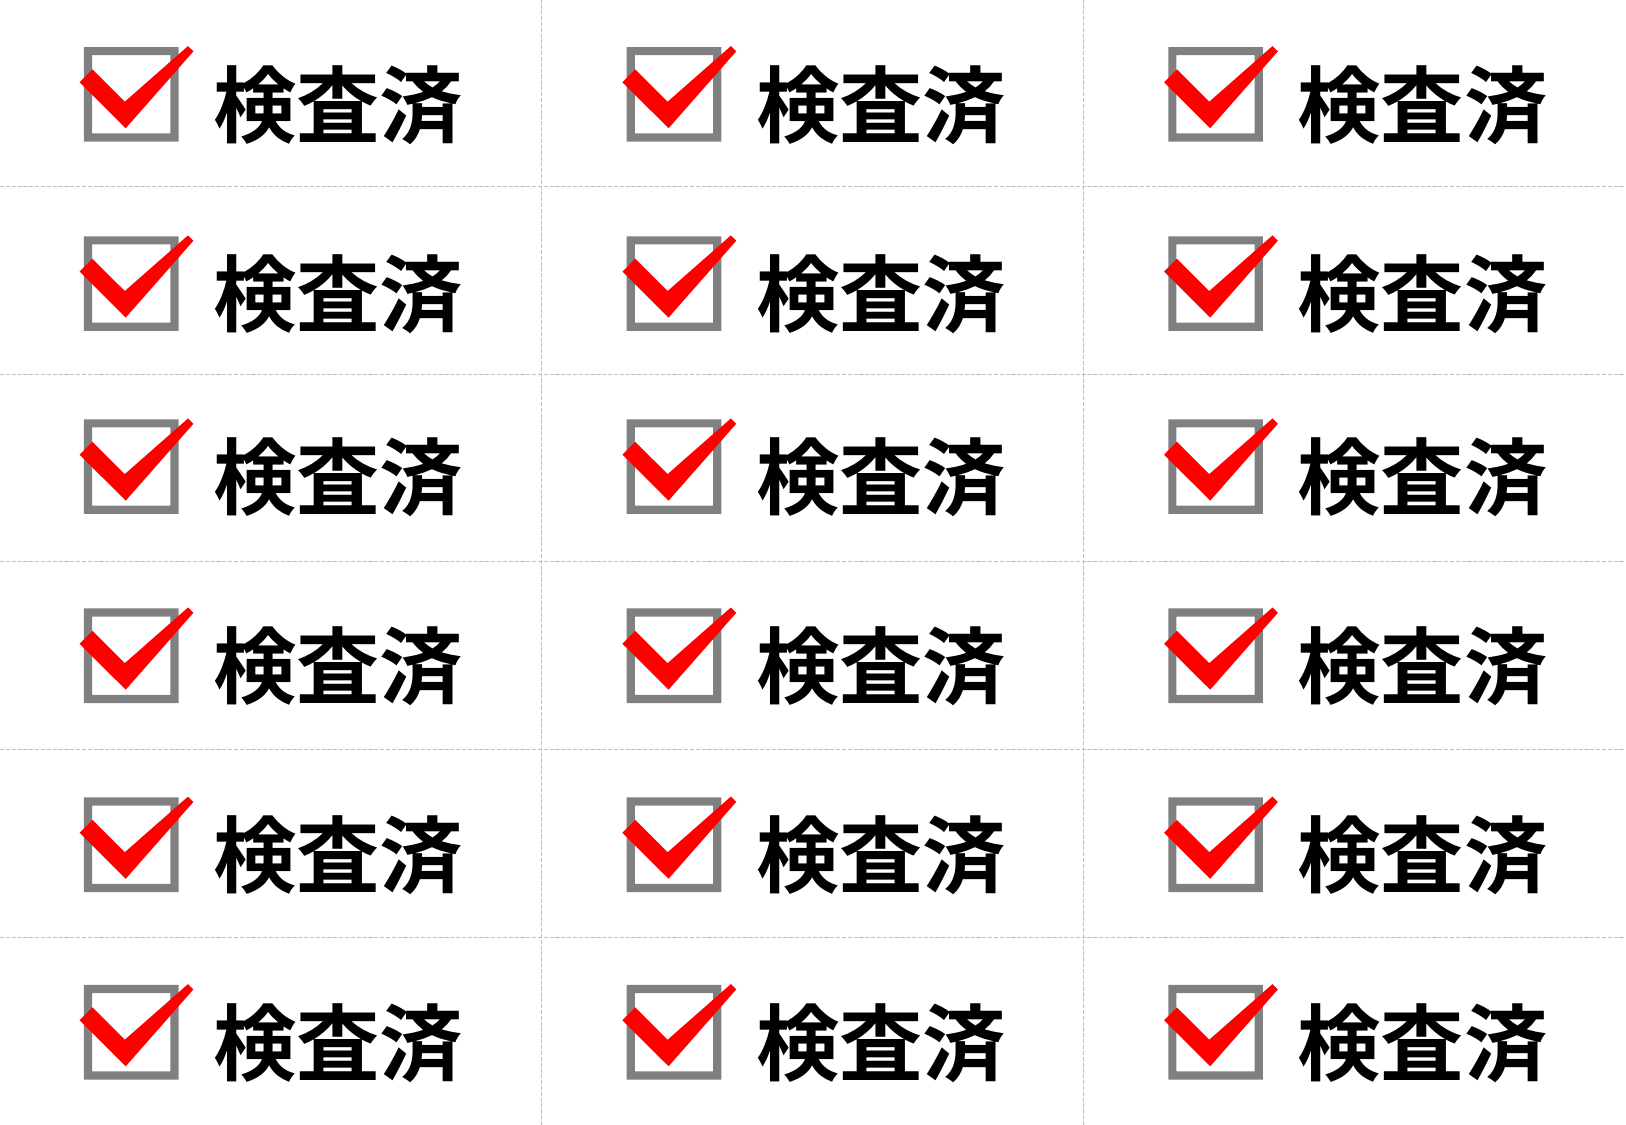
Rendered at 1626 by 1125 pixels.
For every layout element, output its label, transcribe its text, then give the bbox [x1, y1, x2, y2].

text_box 検査済 [1297, 614, 1548, 715]
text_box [622, 796, 737, 893]
text_box 検査済 [213, 52, 463, 153]
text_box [622, 607, 737, 704]
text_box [1164, 607, 1278, 704]
text_box 検査済 [1297, 990, 1548, 1091]
text_box 検査済 [755, 425, 1006, 526]
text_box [1164, 235, 1278, 331]
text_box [622, 984, 737, 1080]
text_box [622, 418, 737, 514]
text_box 検査済 [1297, 52, 1548, 153]
text_box 検査済 [213, 990, 463, 1091]
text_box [1164, 984, 1278, 1080]
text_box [1164, 418, 1278, 514]
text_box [79, 418, 194, 514]
text_box 検査済 [1297, 803, 1548, 904]
text_box 検査済 [755, 614, 1006, 715]
text_box 検査済 [213, 425, 463, 526]
text_box 検査済 [755, 803, 1006, 904]
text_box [622, 235, 737, 331]
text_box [1164, 46, 1278, 142]
text_box 検査済 [1297, 242, 1548, 343]
text_box 検査済 [213, 614, 463, 715]
text_box 検査済 [213, 803, 463, 904]
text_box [79, 796, 194, 893]
text_box 検査済 [755, 52, 1006, 153]
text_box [79, 607, 194, 704]
text_box 検査済 [755, 990, 1006, 1091]
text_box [79, 235, 194, 331]
text_box 検査済 [755, 242, 1006, 343]
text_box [79, 984, 194, 1080]
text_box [79, 46, 194, 142]
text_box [1164, 796, 1278, 893]
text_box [622, 46, 737, 142]
text_box 検査済 [213, 242, 463, 343]
text_box 検査済 [1297, 425, 1548, 526]
